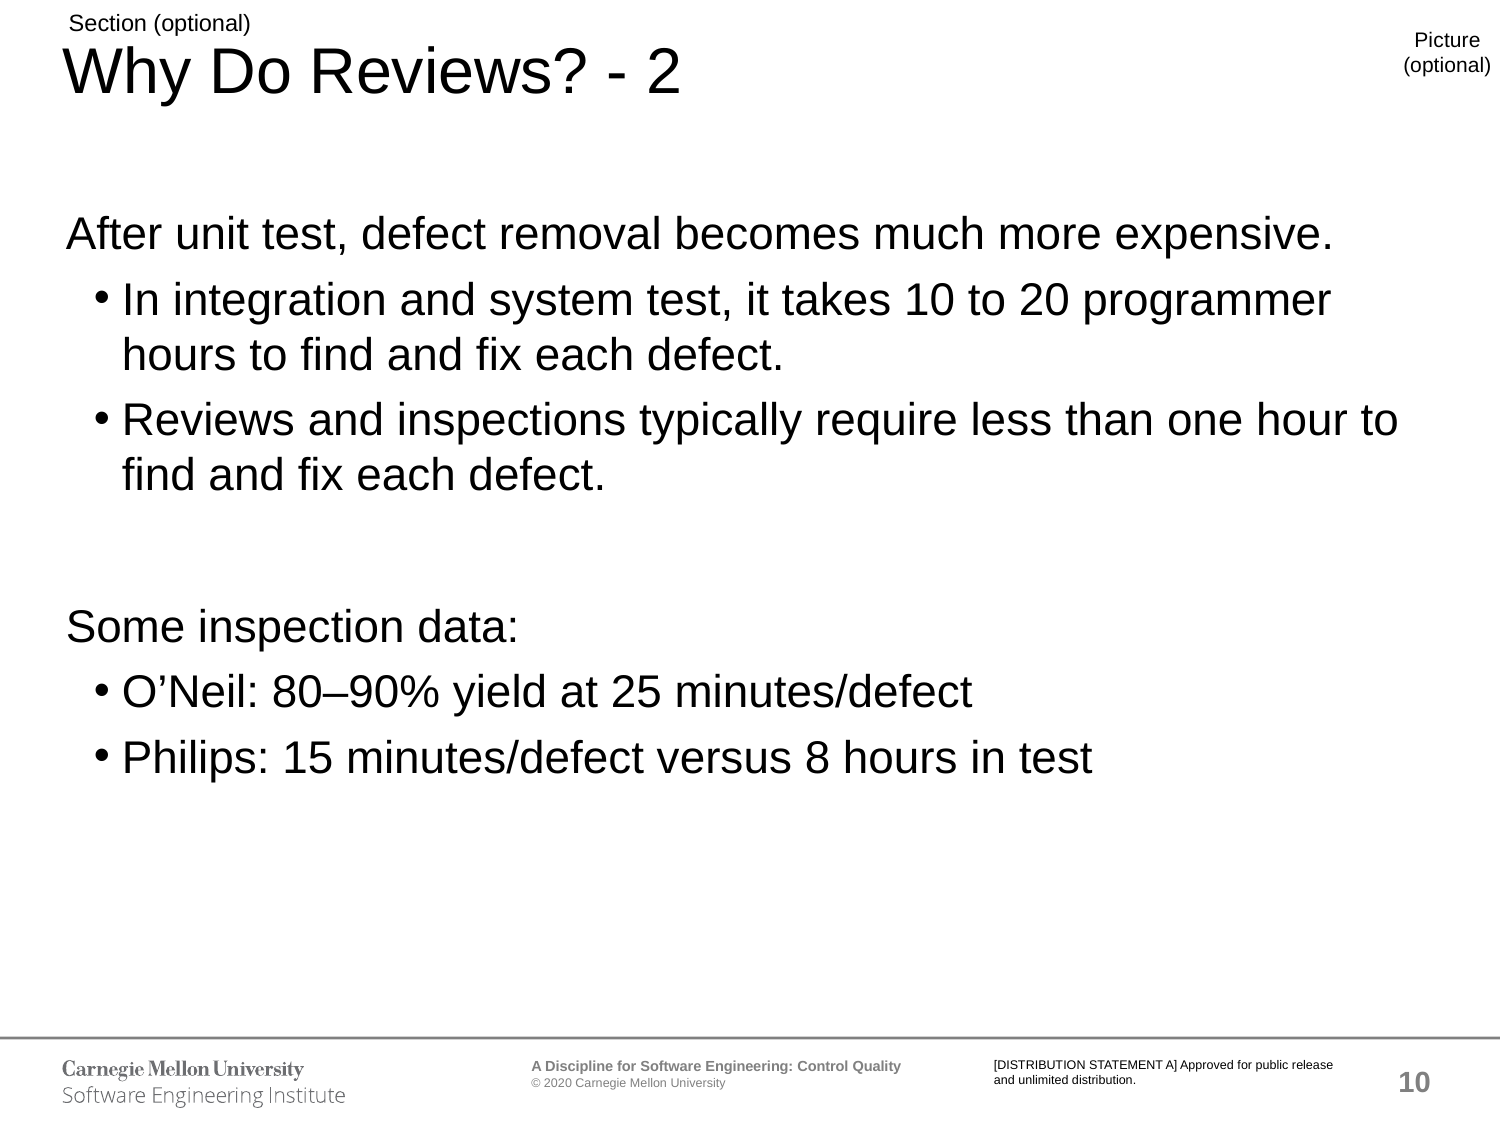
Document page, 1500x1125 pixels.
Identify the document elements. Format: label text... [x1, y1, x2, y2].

list After unit test, defect removal becomes much more expensive. In integration and system test, it takes 10 to 20 programmer hours to find and fix each defect. Reviews and inspections typically require less than one hour to find and fix each defect. Some inspection data: O’Neil: 80–90% yield at 25 minutes/defect Philips: 15 minutes/defect versus 8 hours in test [65, 204, 1431, 1027]
title Why Do Reviews? - 2 [62, 37, 1338, 182]
